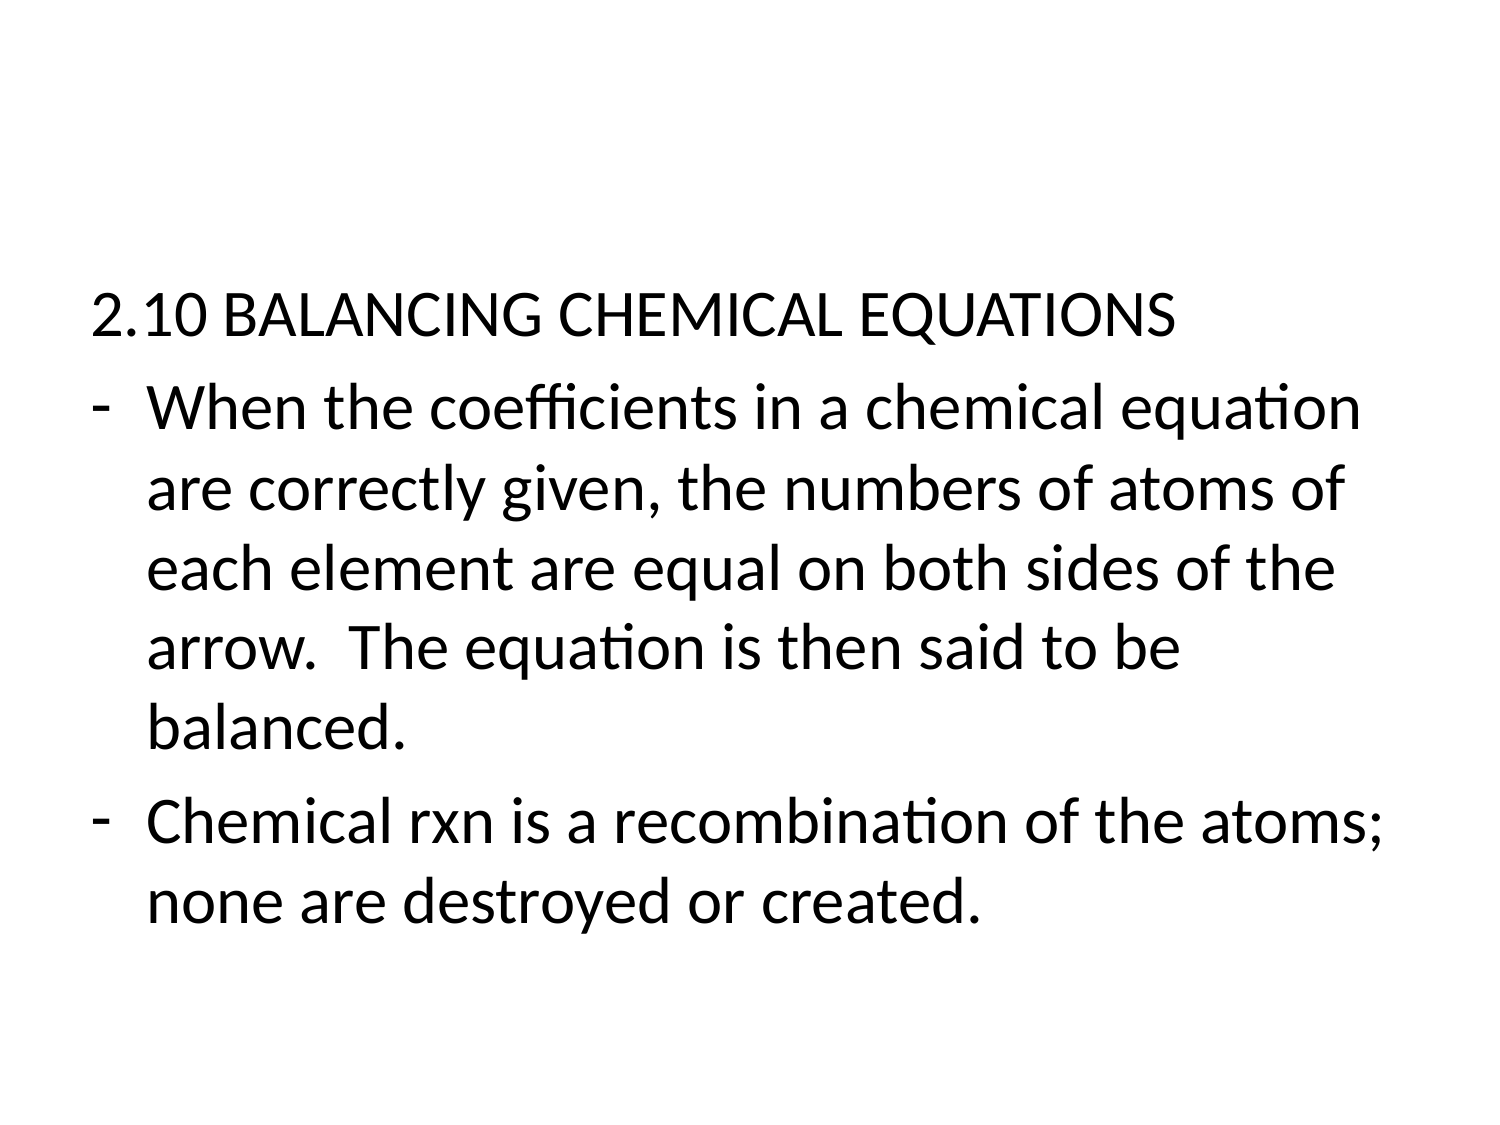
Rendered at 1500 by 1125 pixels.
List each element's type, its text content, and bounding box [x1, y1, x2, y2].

list 2.10 BALANCING CHEMICAL EQUATIONS When the coefficients in a chemical equation are correctly given, the numbers of atoms of each element are equal on both sides of the arrow. The equation is then said to be balanced. Chemical rxn is a recombination of the atoms; none are destroyed or created. [75, 262, 1425, 1005]
